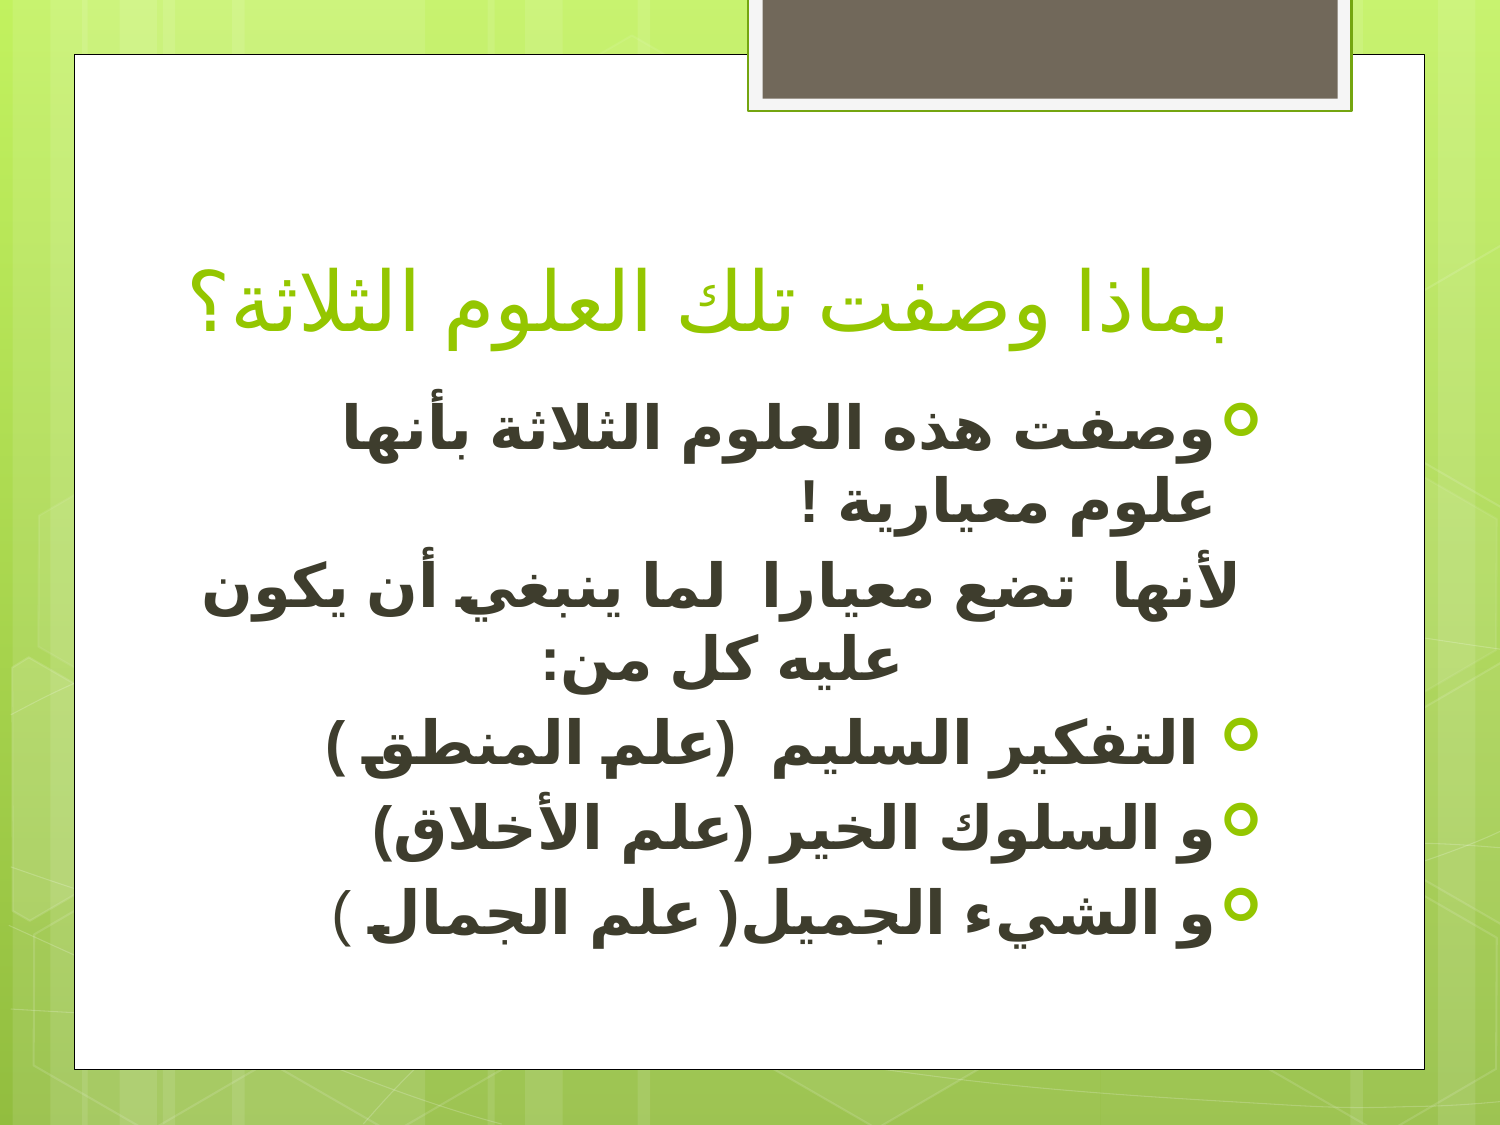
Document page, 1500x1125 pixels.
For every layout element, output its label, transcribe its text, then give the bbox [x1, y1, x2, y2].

title بماذا وصفت تلك العلوم الثلاثة؟ [171, 168, 1324, 357]
list وصفت هذه العلوم الثلاثة بأنها علوم معيارية ! لأنها تضع معيارا لما ينبغي أن يكون عليه كل من: التفكير السليم (علم المنطق ) و السلوك الخير (علم الأخلاق) و الشيء الجميل( علم الجمال ) [171, 381, 1283, 957]
